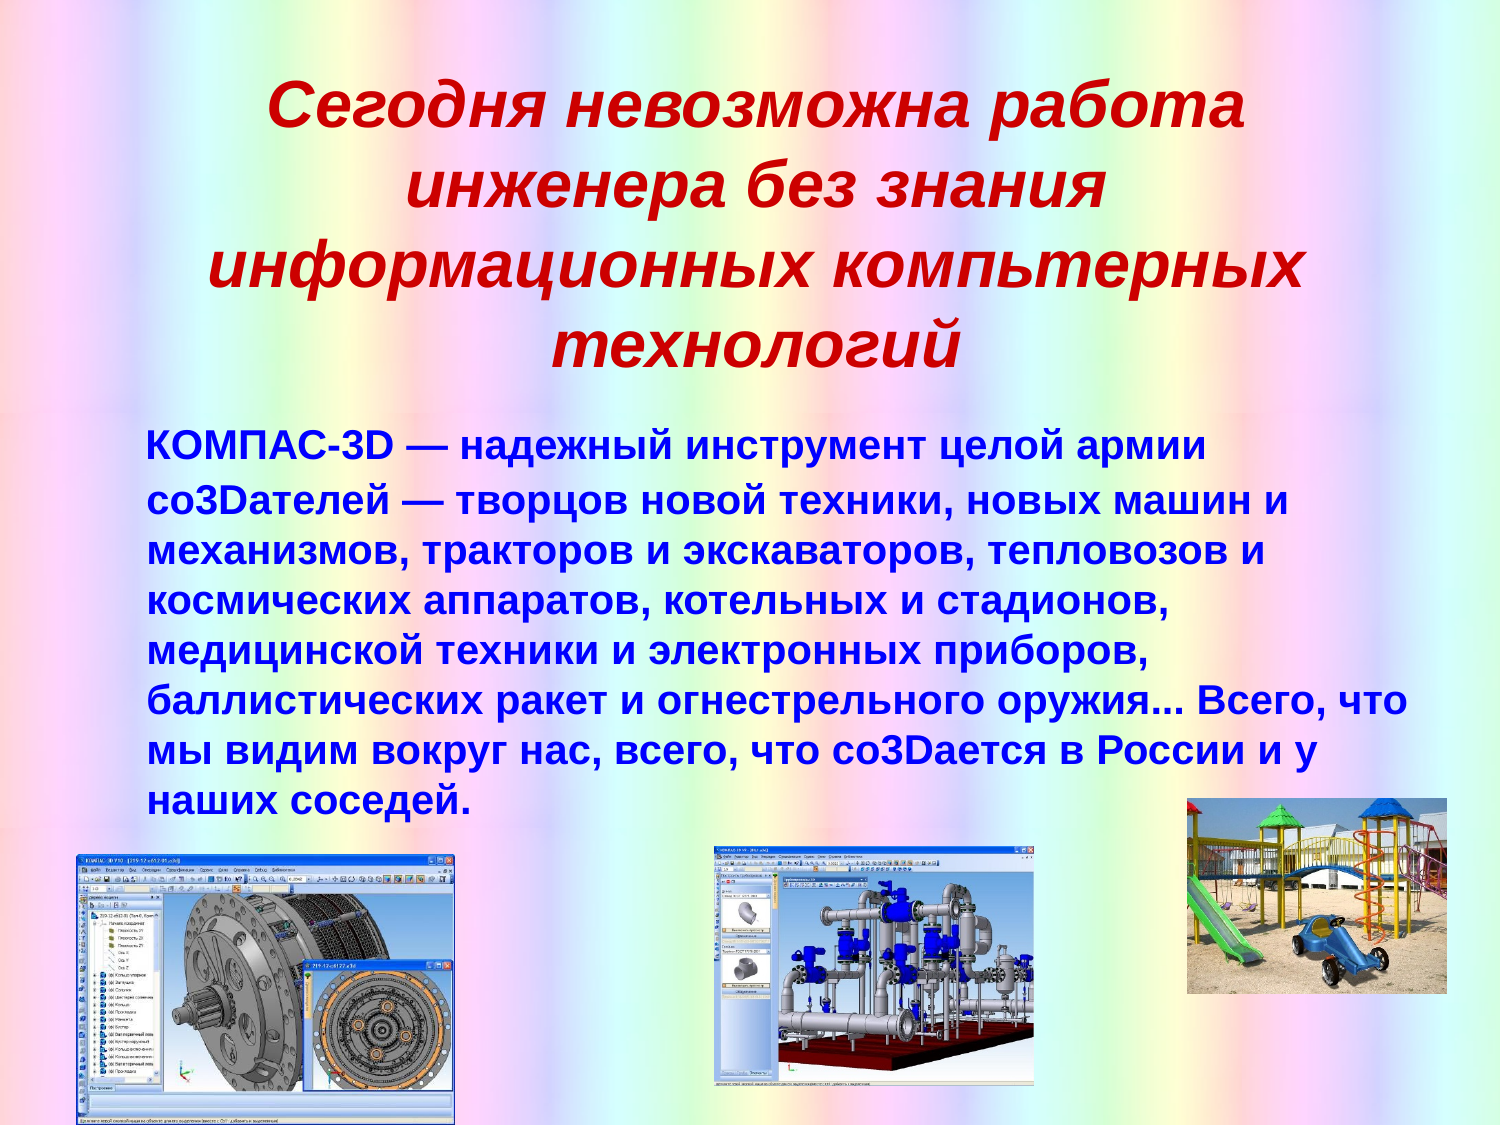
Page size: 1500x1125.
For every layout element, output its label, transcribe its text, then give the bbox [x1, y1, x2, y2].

list КОМПАС-3D — надежный инструмент целой армии со3Dателей — творцов новой техники, новых машин и механизмов, тракторов и экскаваторов, тепловозов и космических аппаратов, котельных и стадионов, медицинской техники и электронных приборов, баллистических ракет и огнестрельного оружия... Всего, что мы видим вокруг нас, всего, что со3Dается в России и у наших соседей. [74, 385, 1426, 776]
picture [0, 0, 1500, 1125]
title Сегодня невозможна работа инженера без знания информационных компьтерных технологий [88, 44, 1426, 385]
